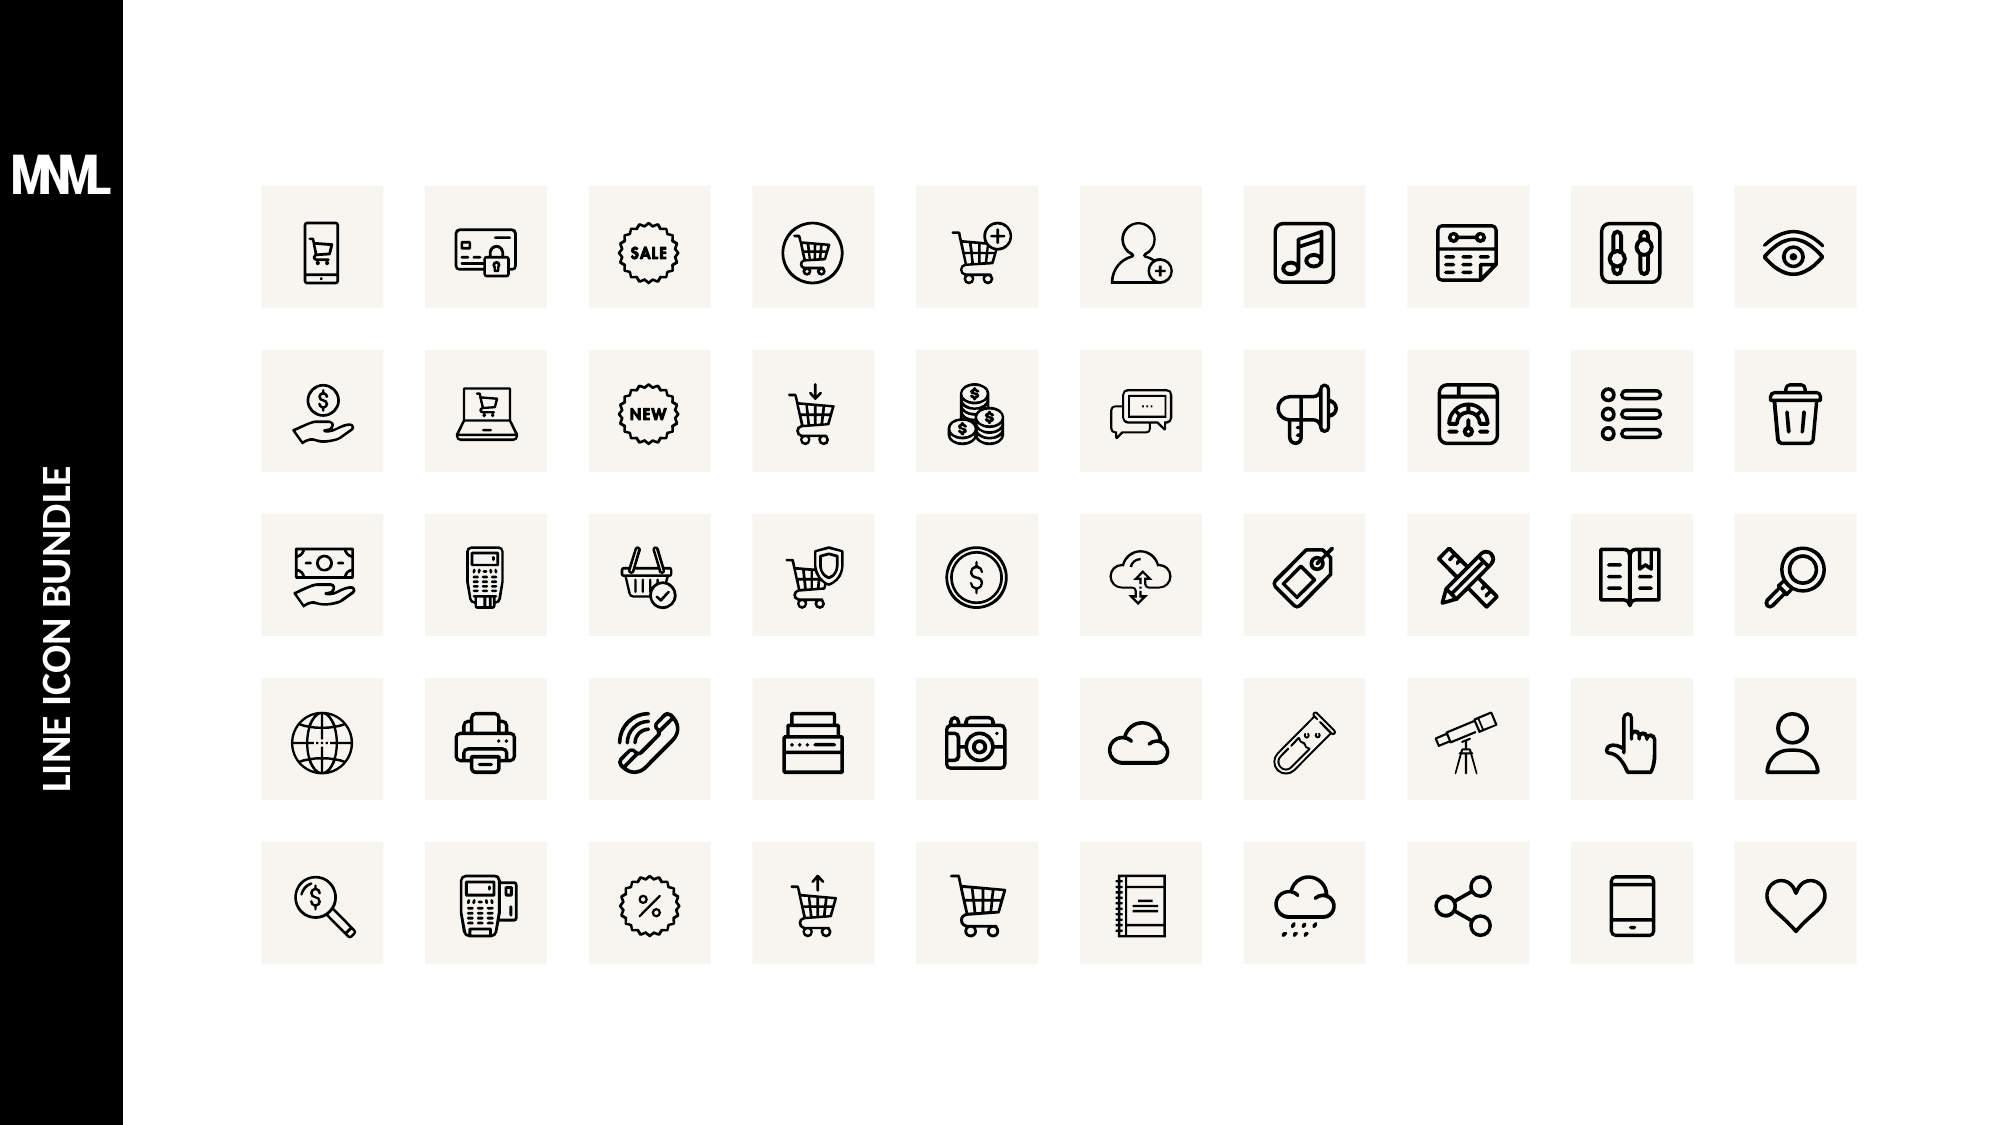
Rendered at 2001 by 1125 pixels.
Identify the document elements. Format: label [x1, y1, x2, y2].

text_box [617, 222, 680, 285]
text_box [790, 885, 837, 938]
text_box [454, 228, 517, 278]
text_box [619, 875, 681, 938]
text_box [617, 711, 651, 745]
text_box [1437, 383, 1500, 446]
text_box [1272, 547, 1334, 609]
text_box [294, 547, 354, 579]
text_box [303, 221, 340, 285]
text_box [781, 221, 844, 285]
text_box [1619, 408, 1663, 420]
text_box [290, 711, 354, 775]
text_box [1600, 425, 1616, 442]
text_box [1109, 550, 1172, 606]
text_box [292, 420, 355, 445]
text_box [1619, 389, 1663, 401]
text_box [1273, 711, 1337, 775]
text_box [1765, 748, 1820, 775]
text_box [1273, 221, 1336, 284]
text_box [1110, 222, 1173, 284]
text_box [945, 546, 1008, 609]
text_box [293, 583, 356, 608]
text_box [1609, 875, 1656, 938]
text_box [785, 546, 844, 609]
text_box [1764, 546, 1826, 609]
text_box [1619, 427, 1663, 440]
text_box [811, 874, 825, 892]
picture [0, 113, 122, 236]
text_box [620, 546, 677, 610]
text_box [618, 711, 680, 775]
text_box [1600, 406, 1616, 422]
text_box [1434, 711, 1498, 775]
text_box [1434, 875, 1492, 938]
text_box [1604, 712, 1657, 775]
text_box [1776, 712, 1809, 745]
text_box [1437, 547, 1499, 609]
text_box [947, 383, 1005, 446]
text_box [1274, 875, 1336, 919]
text_box [1276, 383, 1338, 446]
text_box [782, 711, 844, 775]
text_box [294, 875, 357, 939]
text_box [949, 874, 1007, 938]
text_box [1763, 229, 1825, 248]
text_box [788, 393, 835, 446]
text_box [1765, 878, 1827, 934]
text_box [1600, 387, 1616, 403]
text_box [454, 711, 517, 775]
text_box [306, 383, 340, 417]
text_box [1436, 224, 1498, 282]
text_box [459, 874, 518, 938]
text_box [1768, 383, 1823, 446]
text_box [1115, 874, 1166, 938]
text_box [809, 383, 822, 401]
text_box [455, 387, 519, 442]
text_box [1599, 221, 1662, 284]
text_box [1110, 389, 1173, 440]
text_box [466, 546, 504, 609]
text_box [617, 383, 680, 446]
text_box [1599, 547, 1661, 608]
text_box [1107, 721, 1170, 765]
text_box [945, 715, 1007, 770]
text_box [951, 221, 1013, 285]
text_box [1763, 237, 1824, 277]
